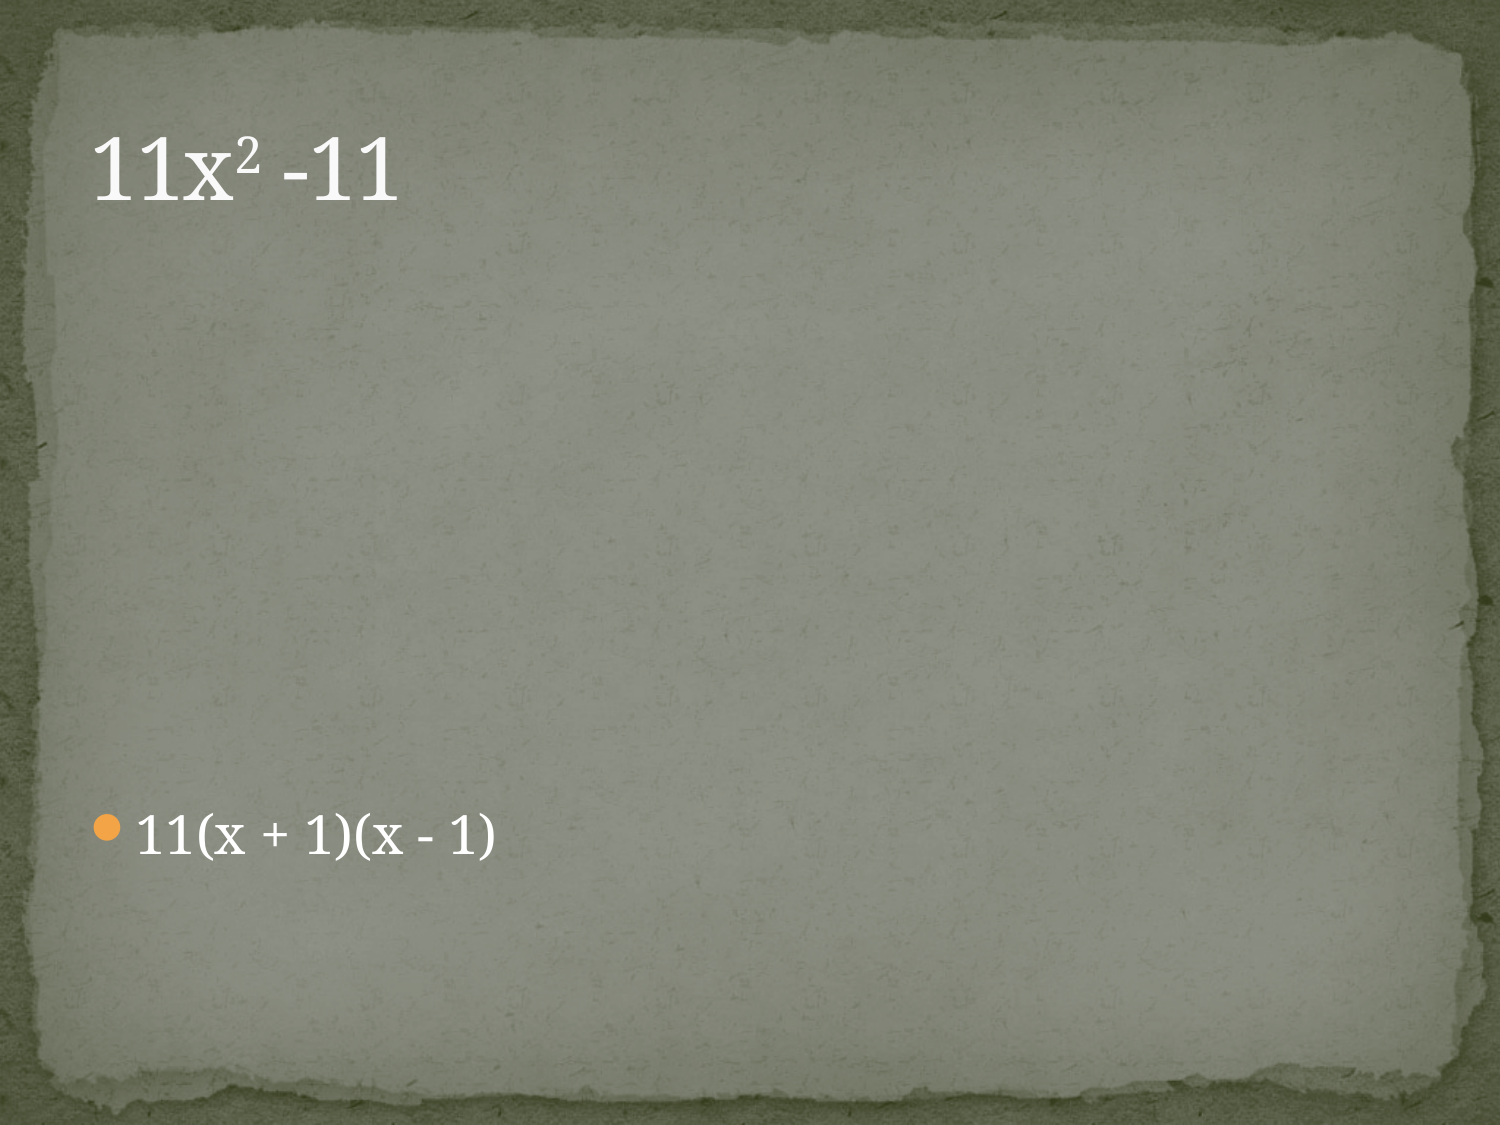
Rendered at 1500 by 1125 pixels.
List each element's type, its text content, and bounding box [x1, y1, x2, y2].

title 11x2 -11 [74, 24, 1425, 225]
list 11(x + 1)(x - 1) [75, 249, 1425, 1000]
